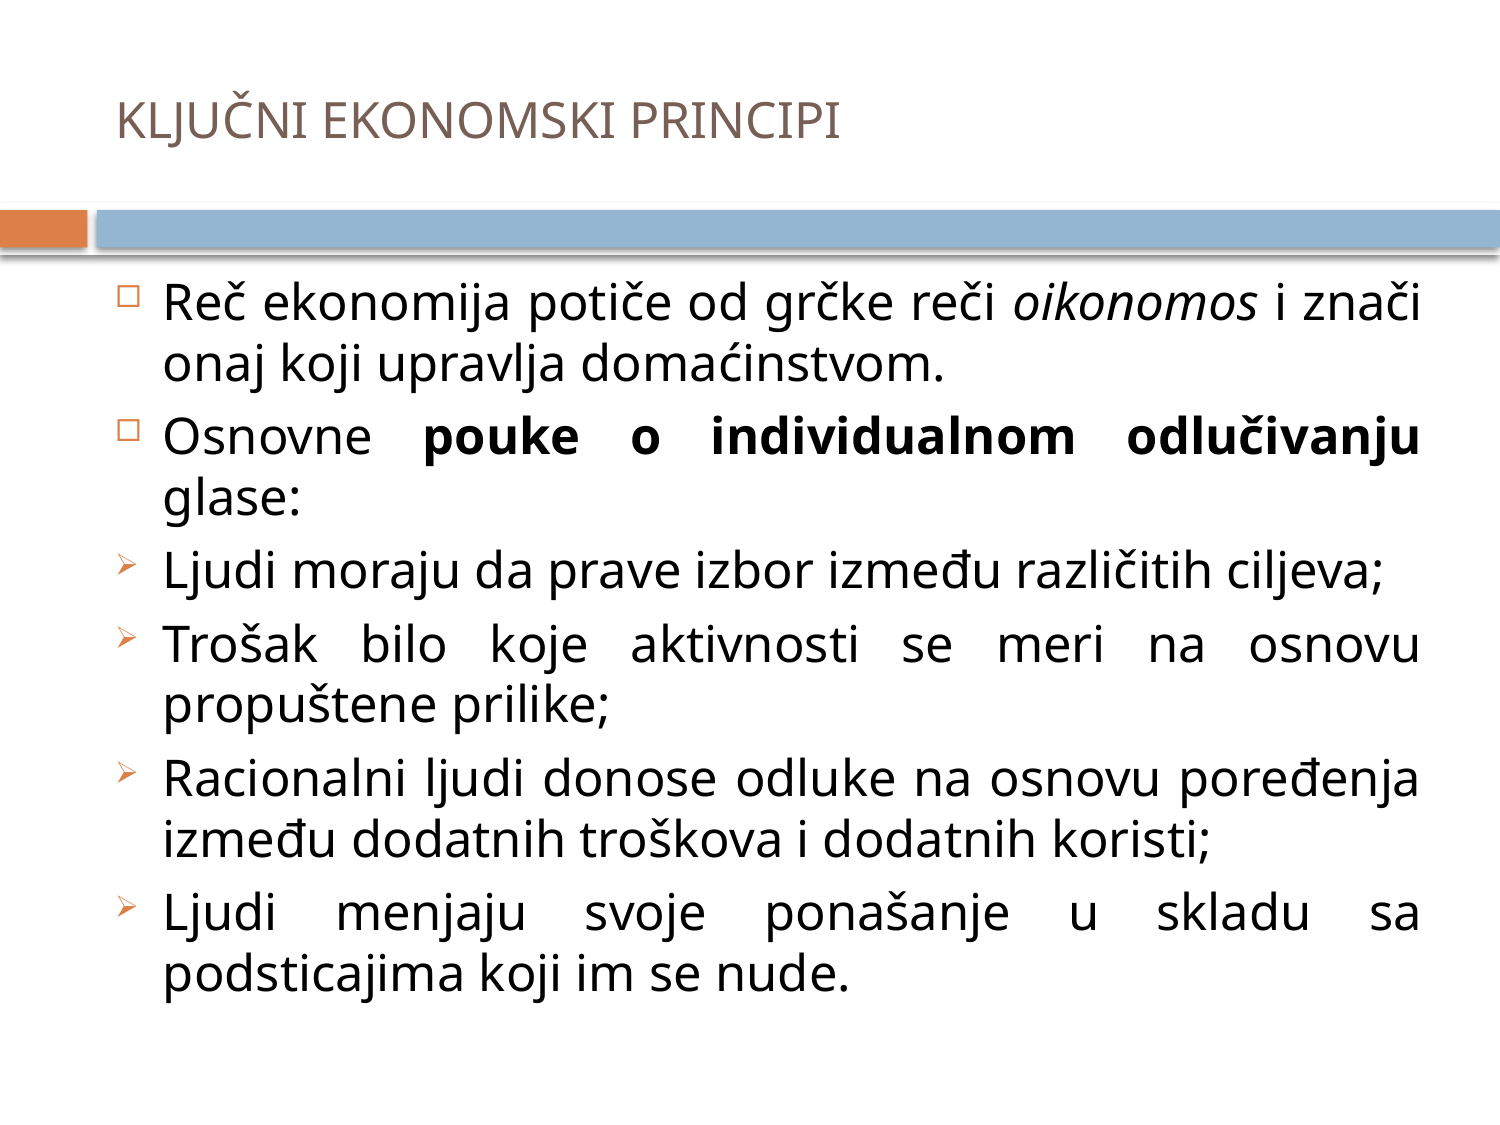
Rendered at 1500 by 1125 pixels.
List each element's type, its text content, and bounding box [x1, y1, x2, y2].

list Reč ekonomija potiče od grčke reči oikonomos i znači onaj koji upravlja domaćinstvom. Osnovne pouke o individualnom odlučivanju glase: Ljudi moraju da prave izbor između različitih ciljeva; Trošak bilo koje aktivnosti se meri na osnovu propuštene prilike; Racionalni ljudi donose odluke na osnovu poređenja između dodatnih troškova i dodatnih koristi; Ljudi menjaju svoje ponašanje u skladu sa podsticajima koji im se nude. [100, 262, 1438, 1063]
title KLJUČNI EKONOMSKI PRINCIPI [100, 37, 1438, 200]
